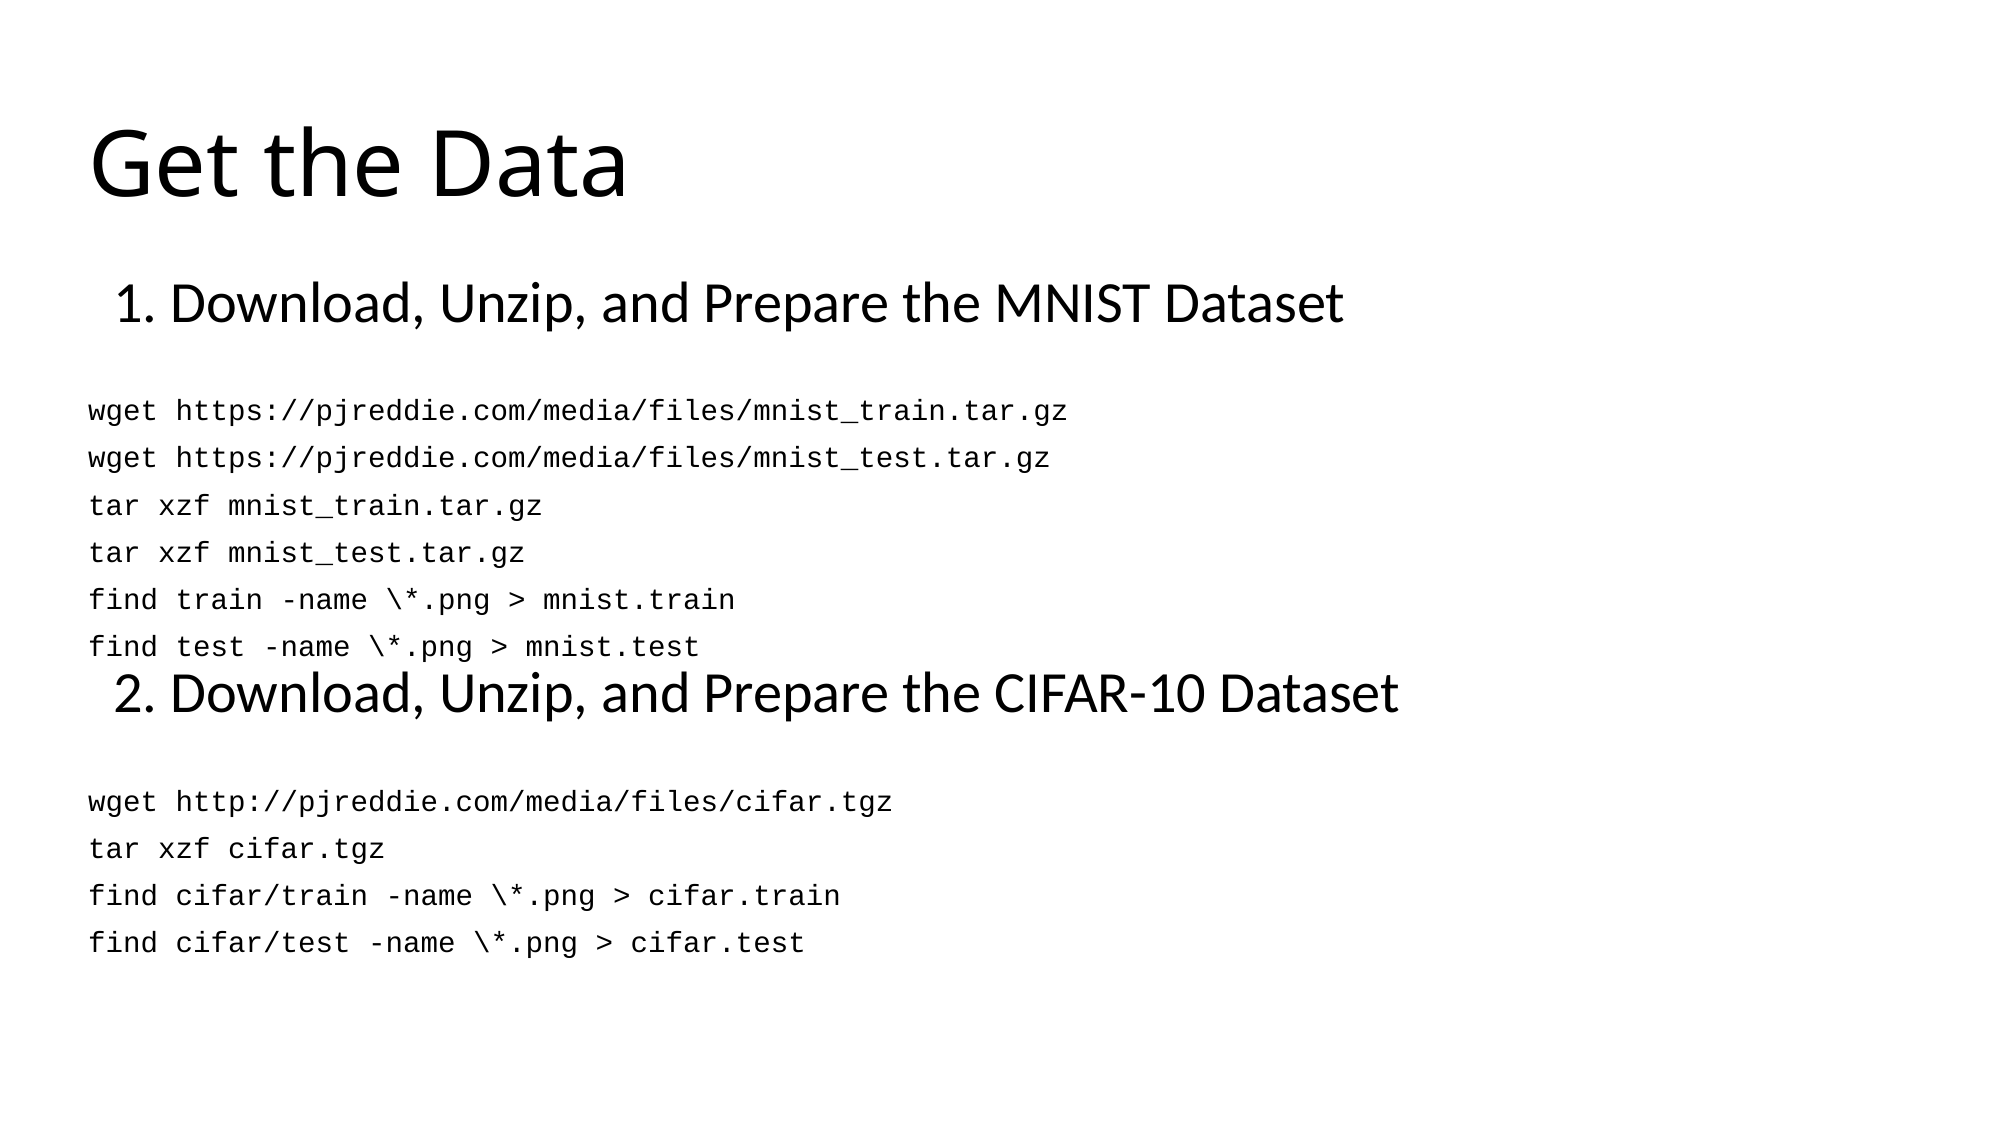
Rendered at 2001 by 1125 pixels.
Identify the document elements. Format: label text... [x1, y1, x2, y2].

list 1. Download, Unzip, and Prepare the MNIST Dataset wget https://pjreddie.com/media/files/mnist_train.tar.gz wget https://pjreddie.com/media/files/mnist_test.tar.gz tar xzf mnist_train.tar.gz tar xzf mnist_test.tar.gz find train -name \*.png > mnist.train find test -name \*.png > mnist.test 2. Download, Unzip, and Prepare the CIFAR-10 Dataset wget http://pjreddie.com/media/files/cifar.tgz tar xzf cifar.tgz find cifar/train -name \*.png > cifar.train find cifar/test -name \*.png > cifar.test [68, 252, 1932, 1000]
title Get the Data [68, 97, 1932, 223]
